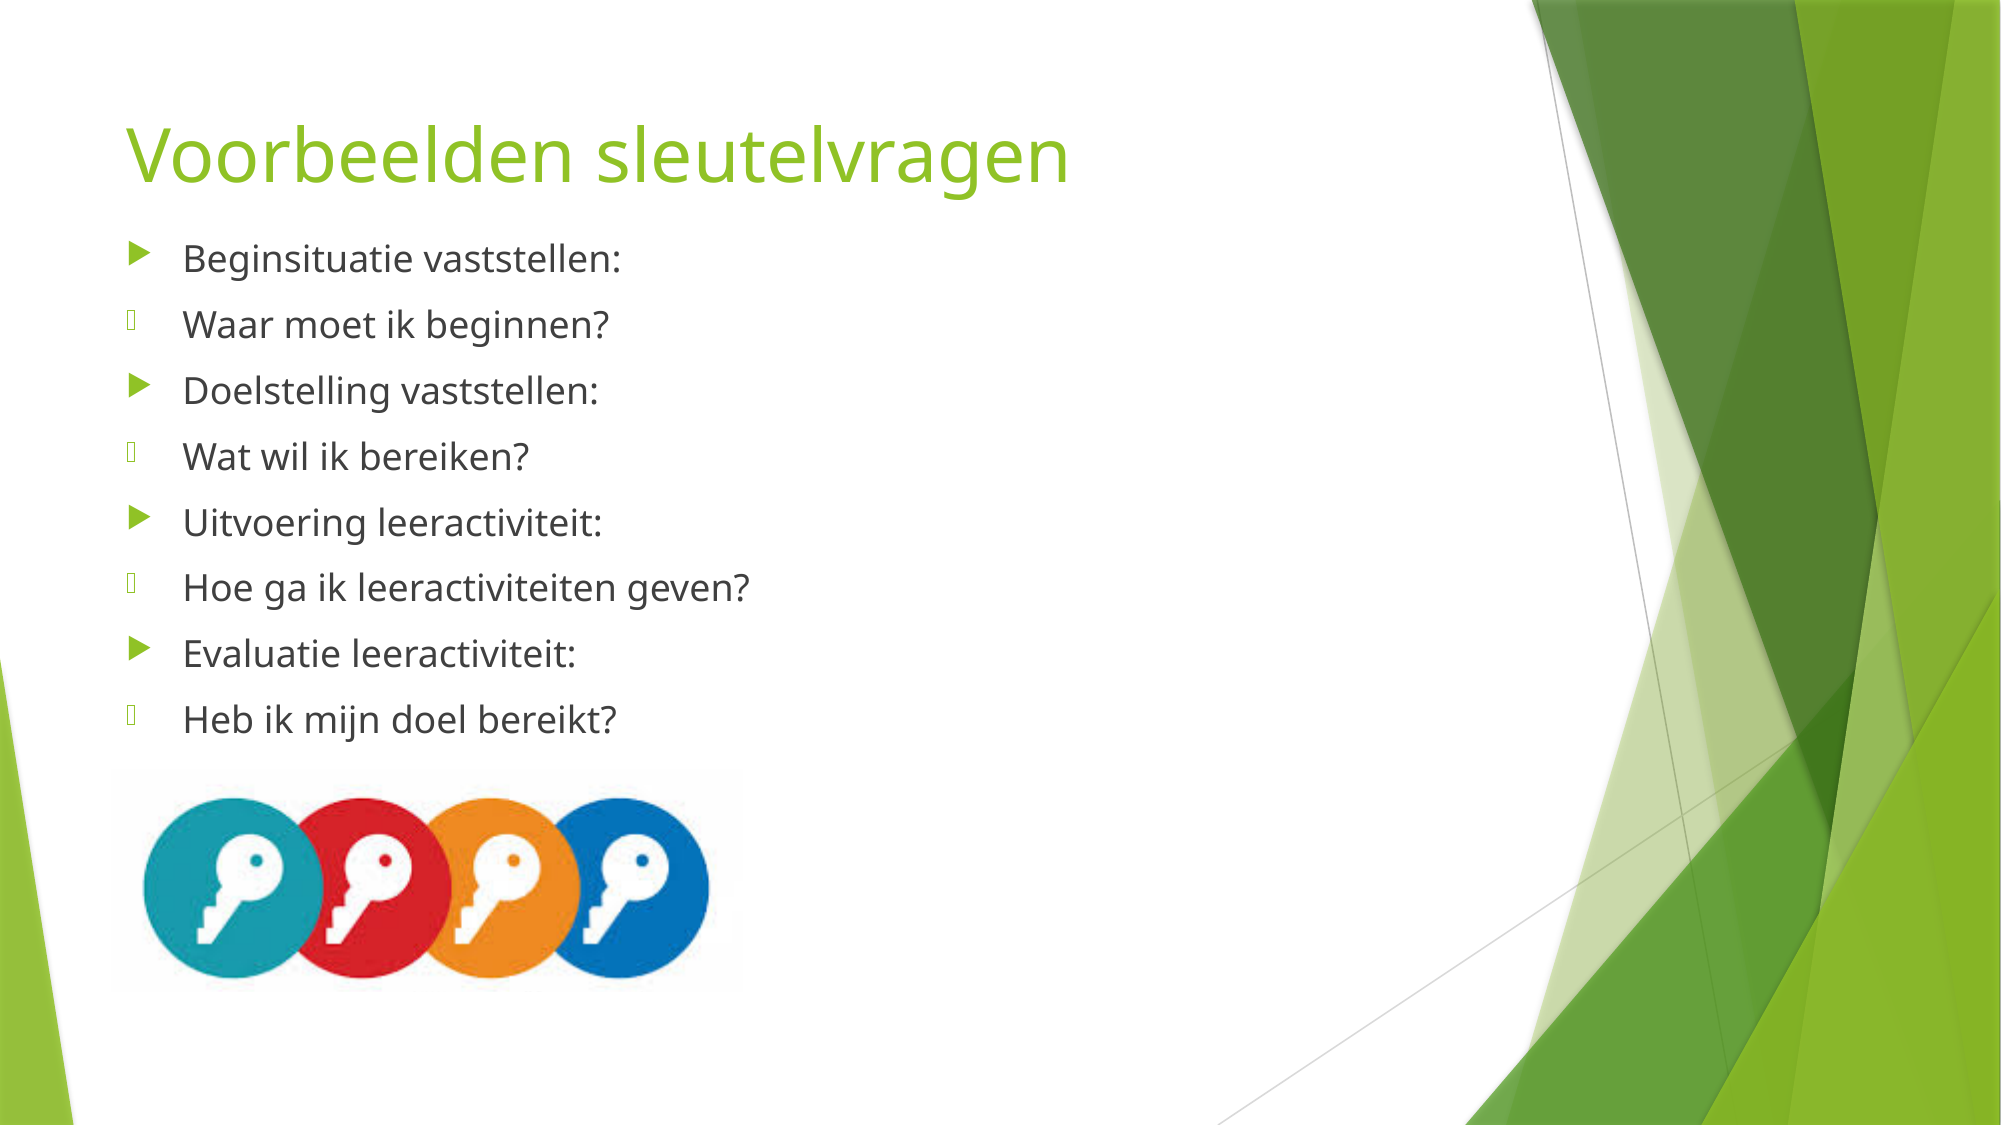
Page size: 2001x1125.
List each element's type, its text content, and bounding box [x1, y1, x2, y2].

picture [110, 768, 744, 993]
list Beginsituatie vaststellen: Waar moet ik beginnen? Doelstelling vaststellen: Wat wil ik bereiken? Uitvoering leeractiviteit: Hoe ga ik leeractiviteiten geven? Evaluatie leeractiviteit: Heb ik mijn doel bereikt? [111, 227, 1522, 865]
title Voorbeelden sleutelvragen [111, 99, 1522, 227]
